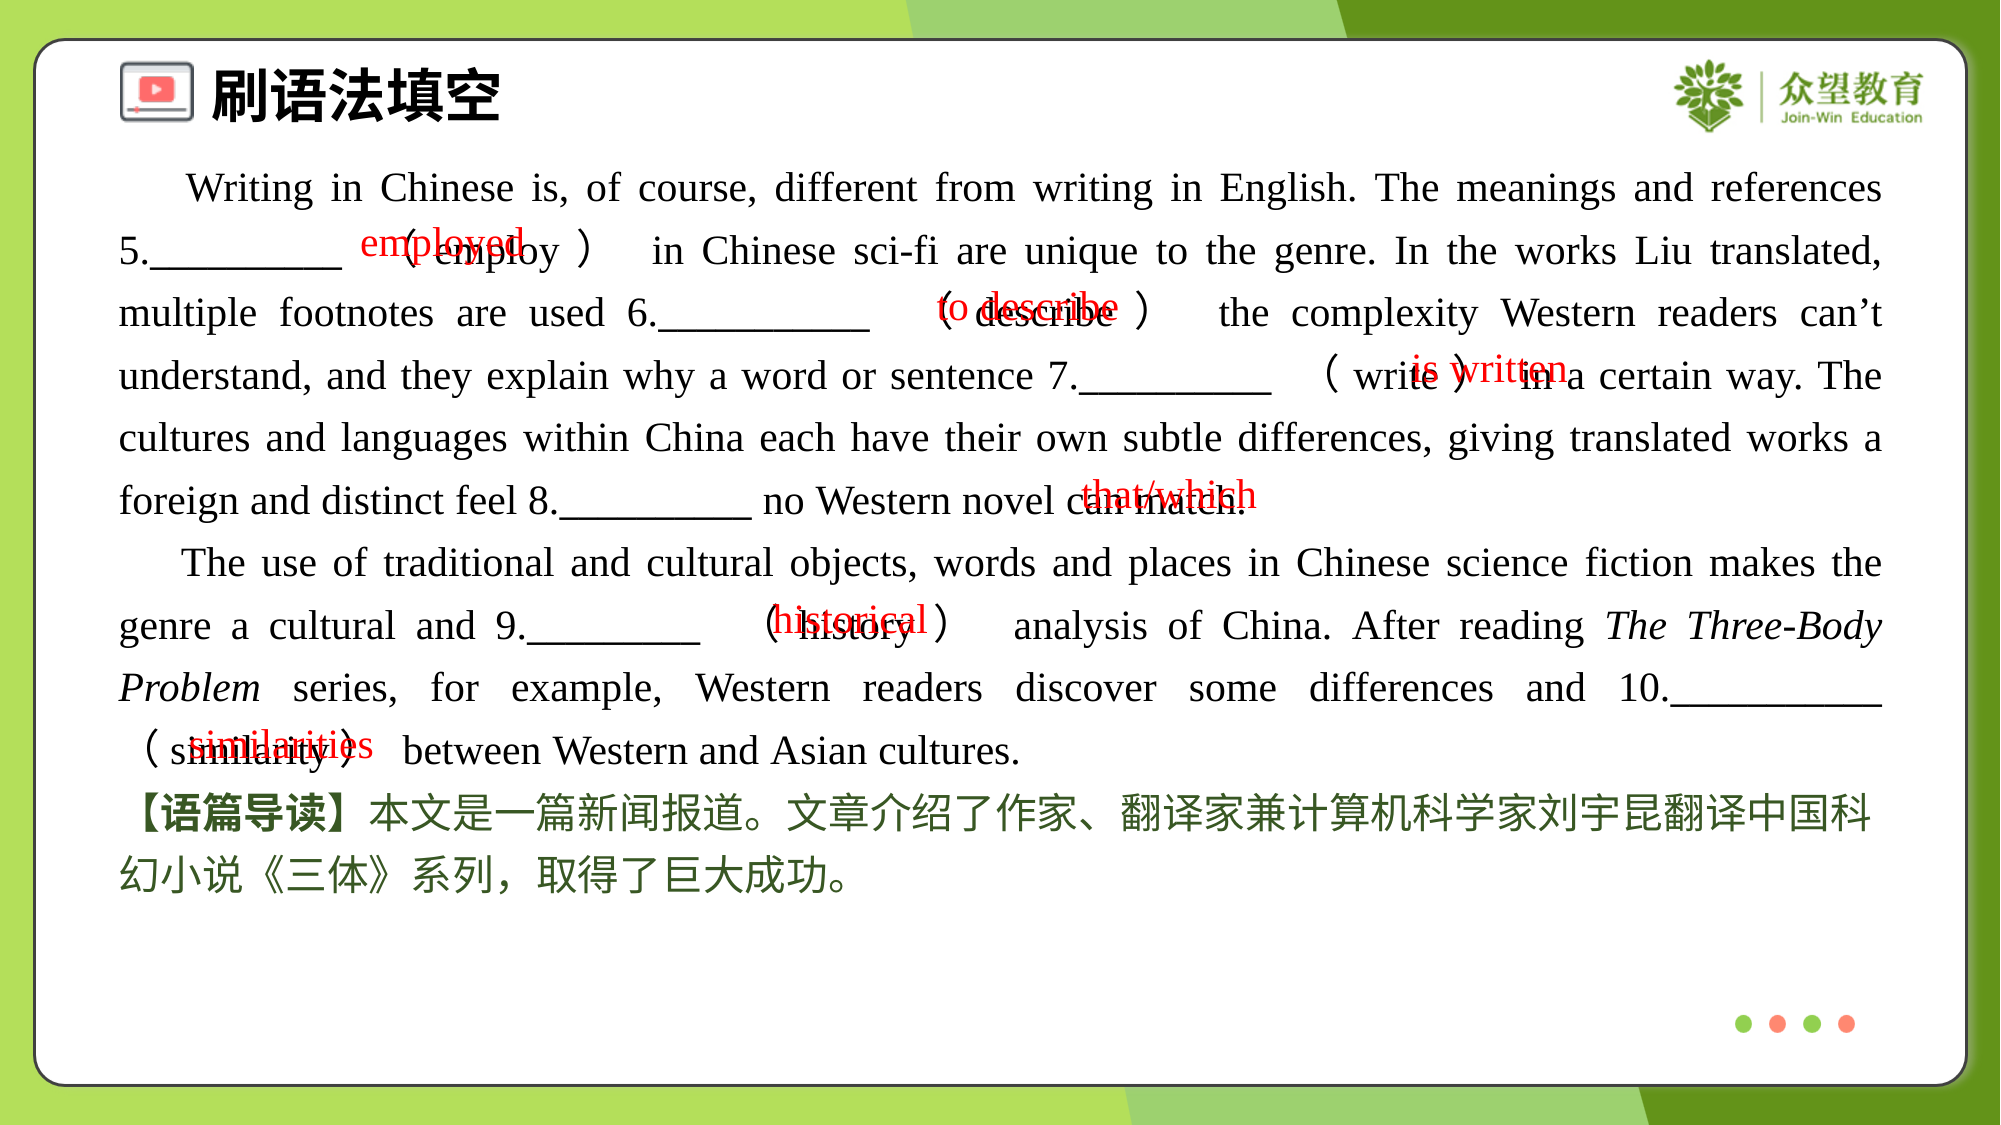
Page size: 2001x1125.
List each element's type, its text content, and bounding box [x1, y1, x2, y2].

text_box 【语篇导读】本文是一篇新闻报道。文章介绍了作家、翻译家兼计算机科学家刘宇昆翻译中国科幻小说《三体》系列，取得了巨大成功。 [118, 774, 1883, 895]
text_box is written [1401, 328, 1578, 386]
text_box that/which [1076, 453, 1262, 512]
picture [0, 0, 2000, 1125]
text_box employed [355, 201, 530, 260]
text_box Writing in Chinese is, of course, different from writing in English. The meanings and references 5.__________ （employ） in Chinese sci-fi are unique to the genre. In the works Liu translated, multiple footnotes are used 6.___________ （describe） the complexity Western readers can’t understand, and they explain why a word or sentence 7.__________ （write） in a certain way. The cultures and languages within China each have their own subtle differences, giving translated works a foreign and distinct feel 8.__________ no Western novel can match. The use of traditional and cultural objects, words and places in Chinese science fiction makes the genre a cultural and 9._________ （history） analysis of China. After reading The Three-Body Problem series, for example, Western readers discover some differences and 10.___________ （similarity） between Western and Asian cultures. [118, 147, 1883, 768]
text_box historical [768, 578, 933, 637]
text_box similarities [184, 703, 379, 762]
text_box to describe [927, 266, 1129, 324]
